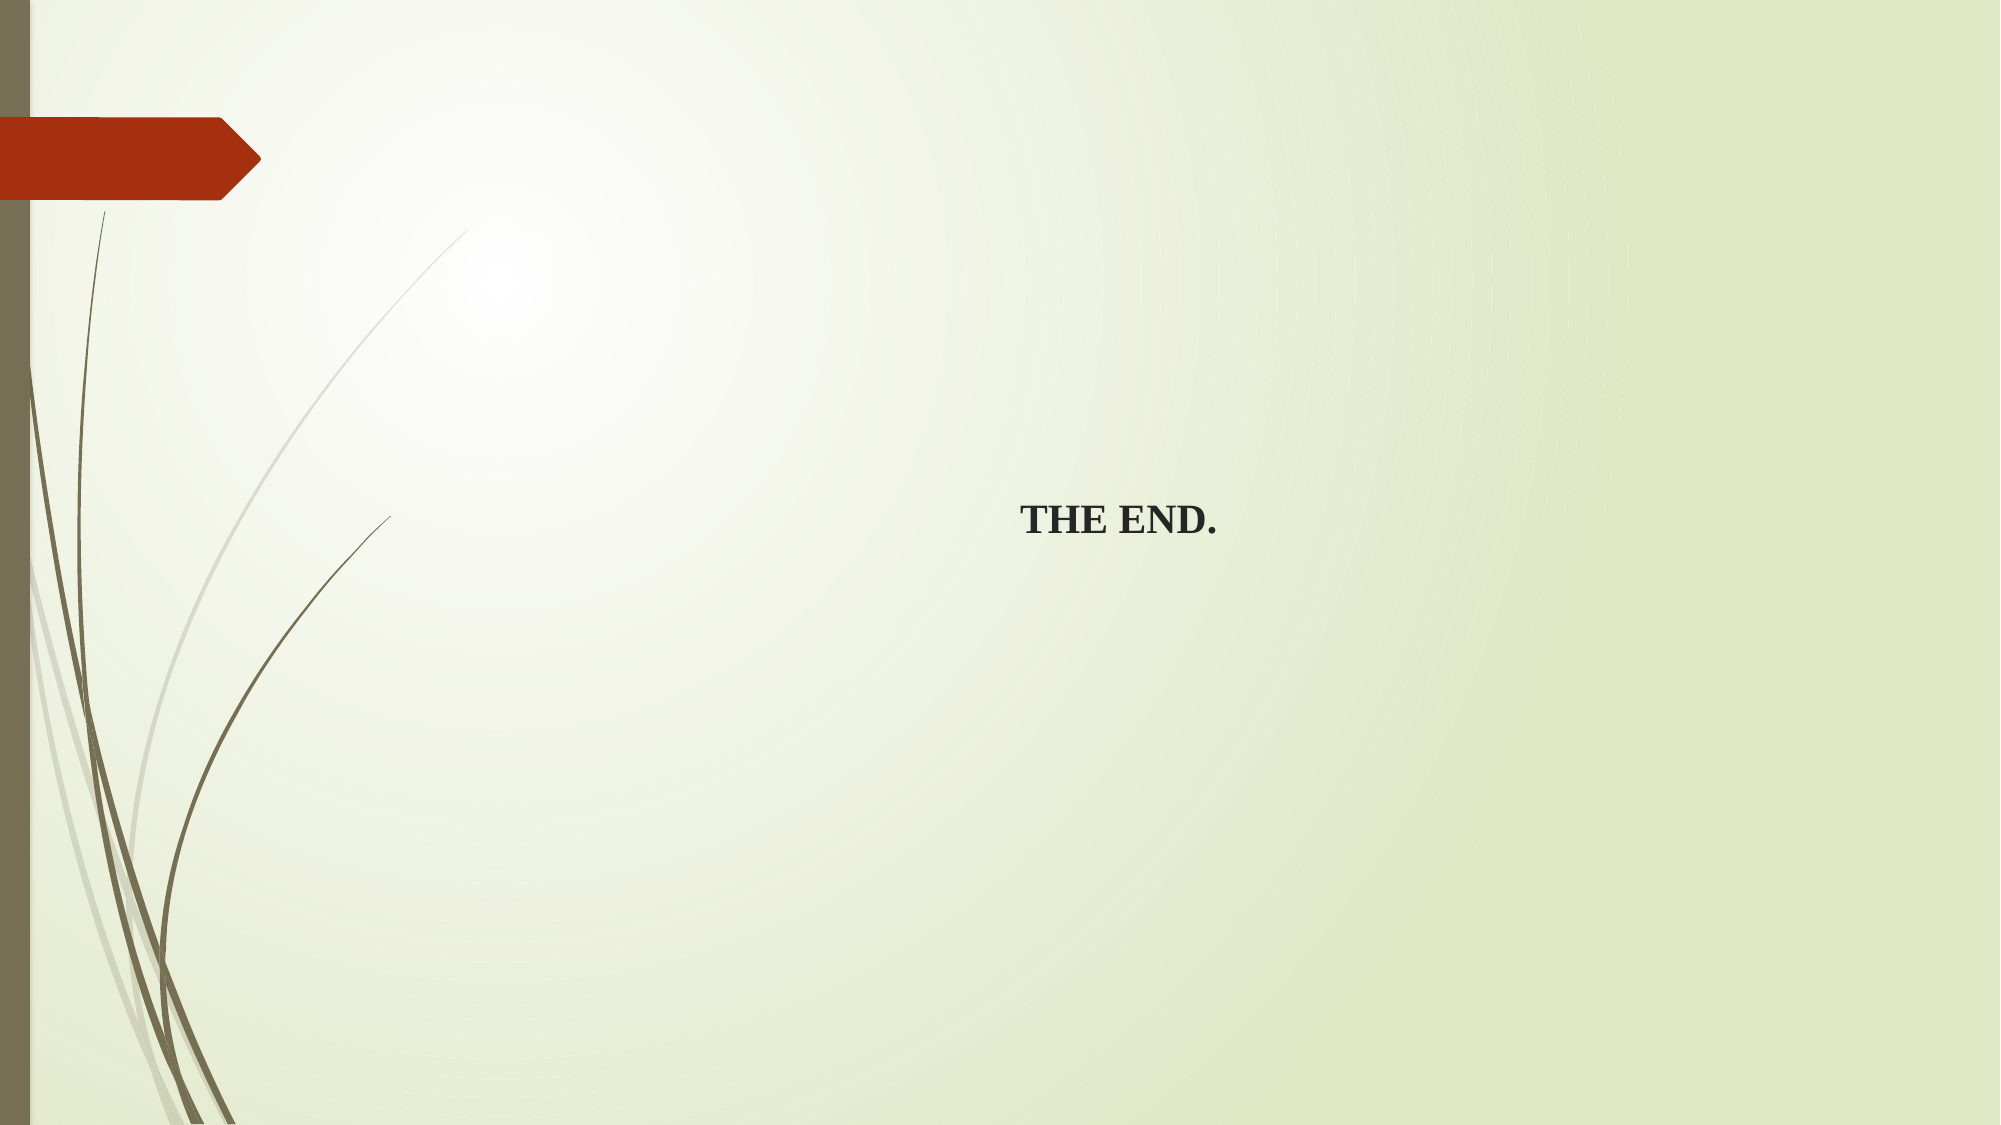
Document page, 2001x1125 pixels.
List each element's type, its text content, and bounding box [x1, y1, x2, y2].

title THE END. [387, 483, 1850, 694]
